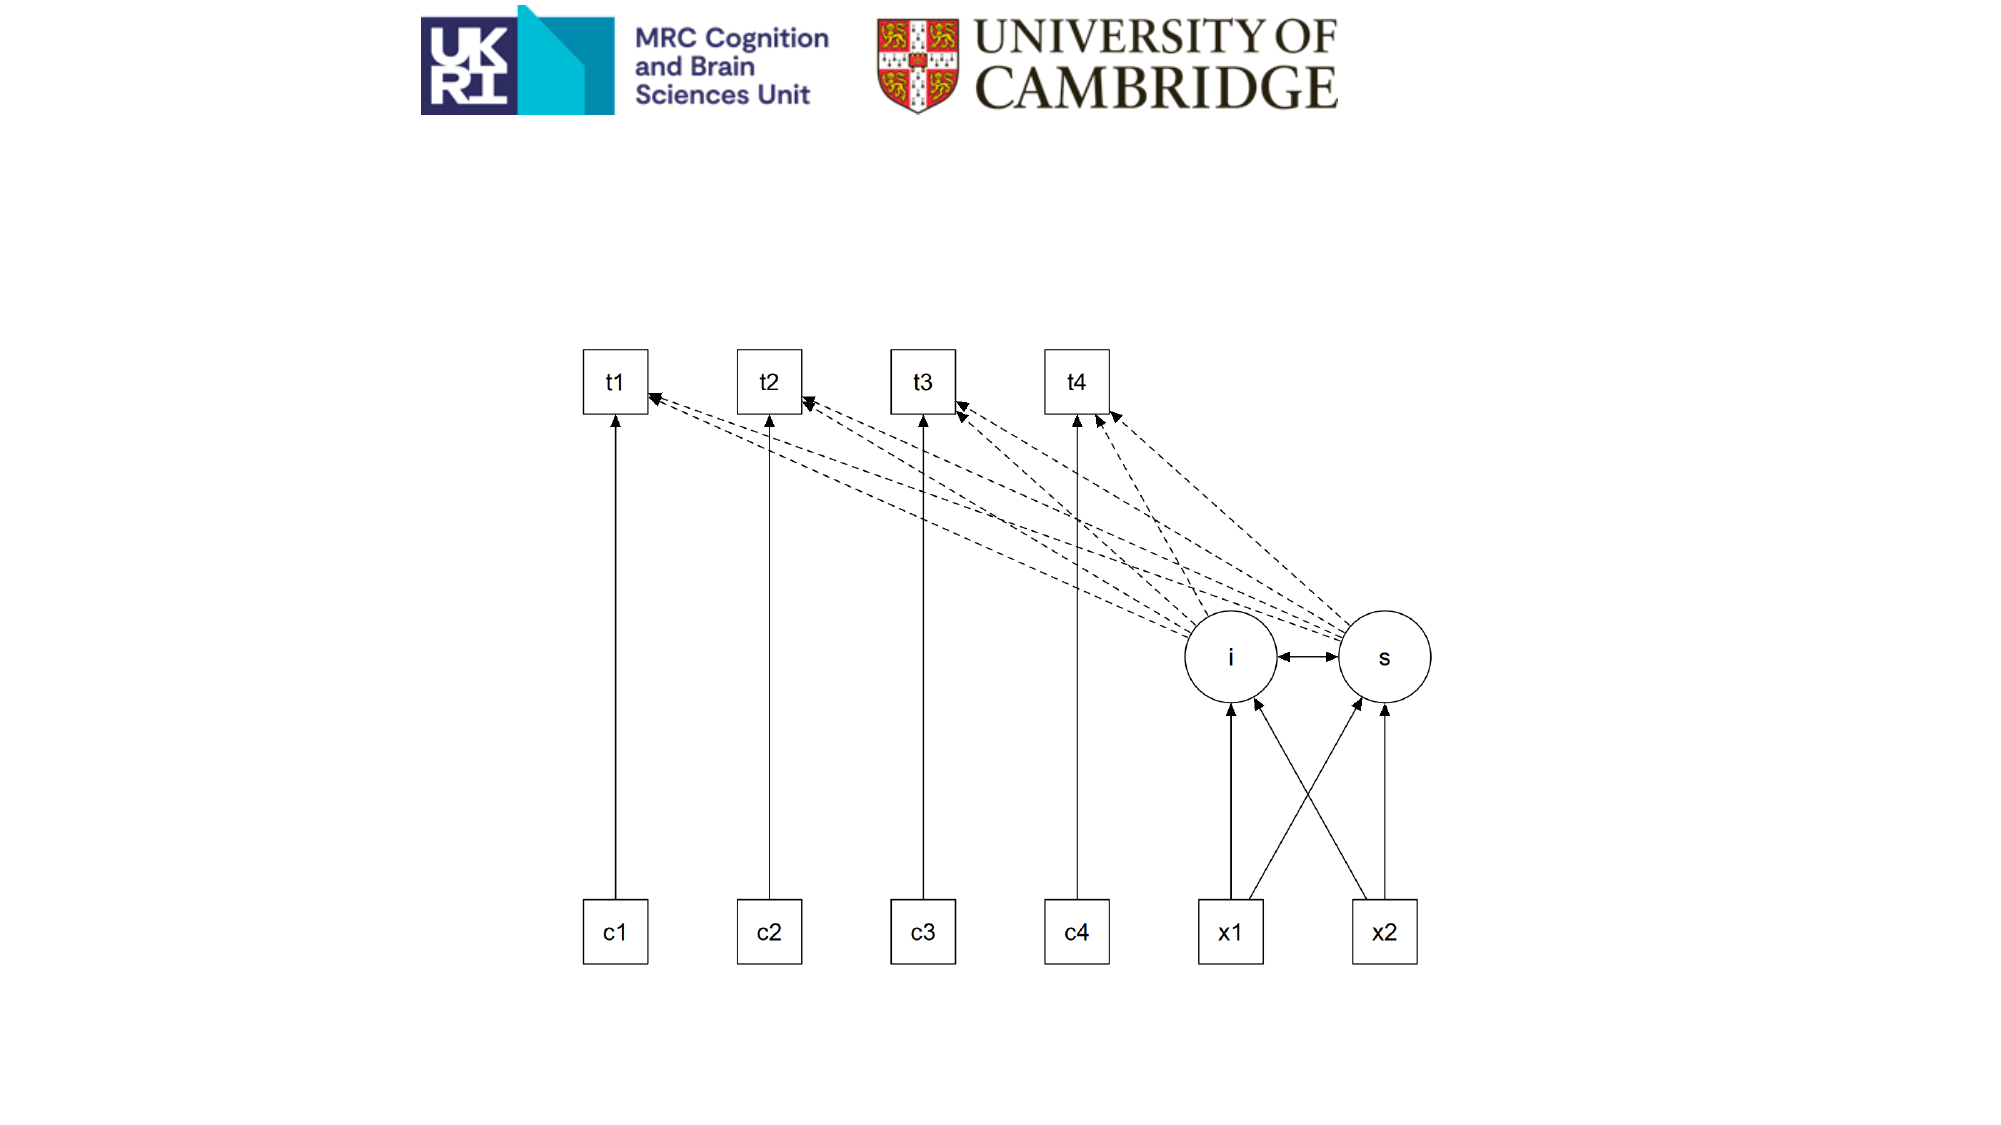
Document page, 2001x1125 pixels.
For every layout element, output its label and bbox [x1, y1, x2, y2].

picture [421, 5, 1338, 115]
list [500, 299, 1500, 1014]
